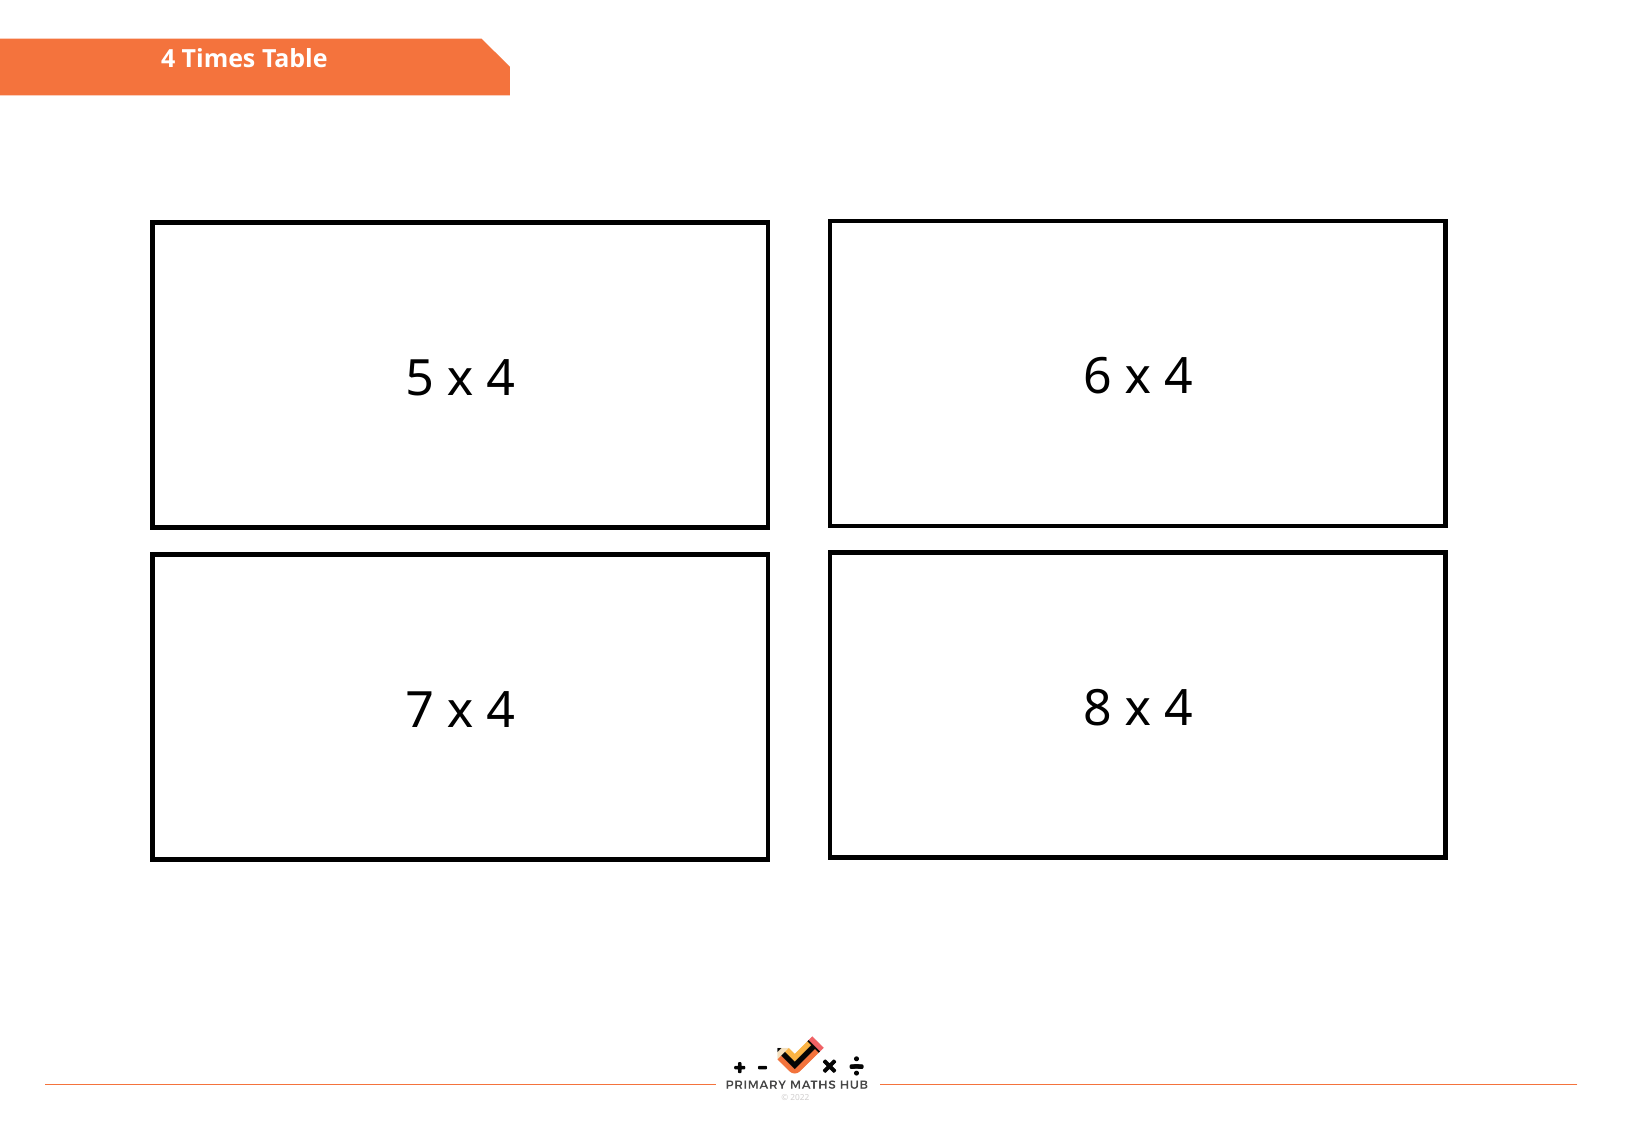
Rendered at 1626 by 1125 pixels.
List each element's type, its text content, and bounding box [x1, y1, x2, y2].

text_box 5 x 4 [151, 222, 769, 529]
text_box 7 x 4 [151, 553, 769, 860]
picture [722, 1034, 872, 1094]
text_box 4 Times Table [0, 37, 511, 97]
text_box © 2022 [720, 1084, 870, 1110]
text_box 8 x 4 [829, 552, 1447, 859]
text_box 6 x 4 [829, 220, 1447, 527]
